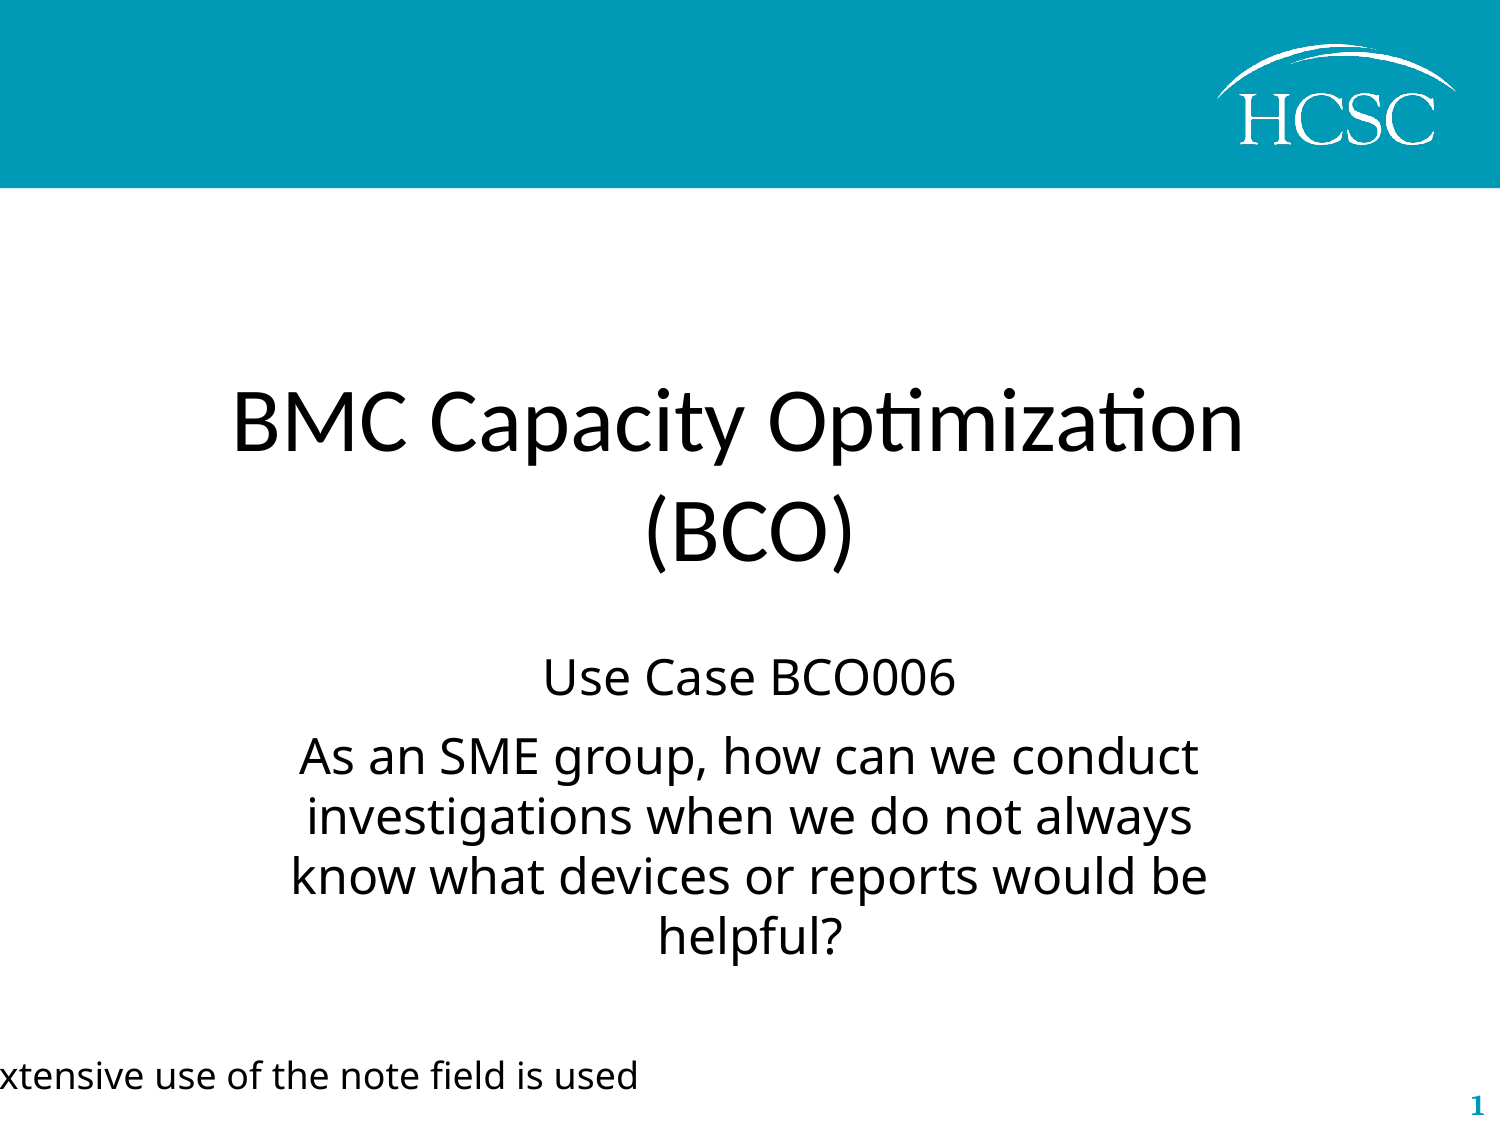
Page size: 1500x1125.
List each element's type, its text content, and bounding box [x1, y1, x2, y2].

picture [0, 0, 1500, 656]
text_box Extensive use of the note field is used [0, 1044, 655, 1105]
subtitle Use Case BCO006 As an SME group, how can we conduct investigations when we do not always know what devices or reports would be helpful? [225, 637, 1275, 925]
title BMC Capacity Optimization (BCO) [112, 349, 1388, 591]
